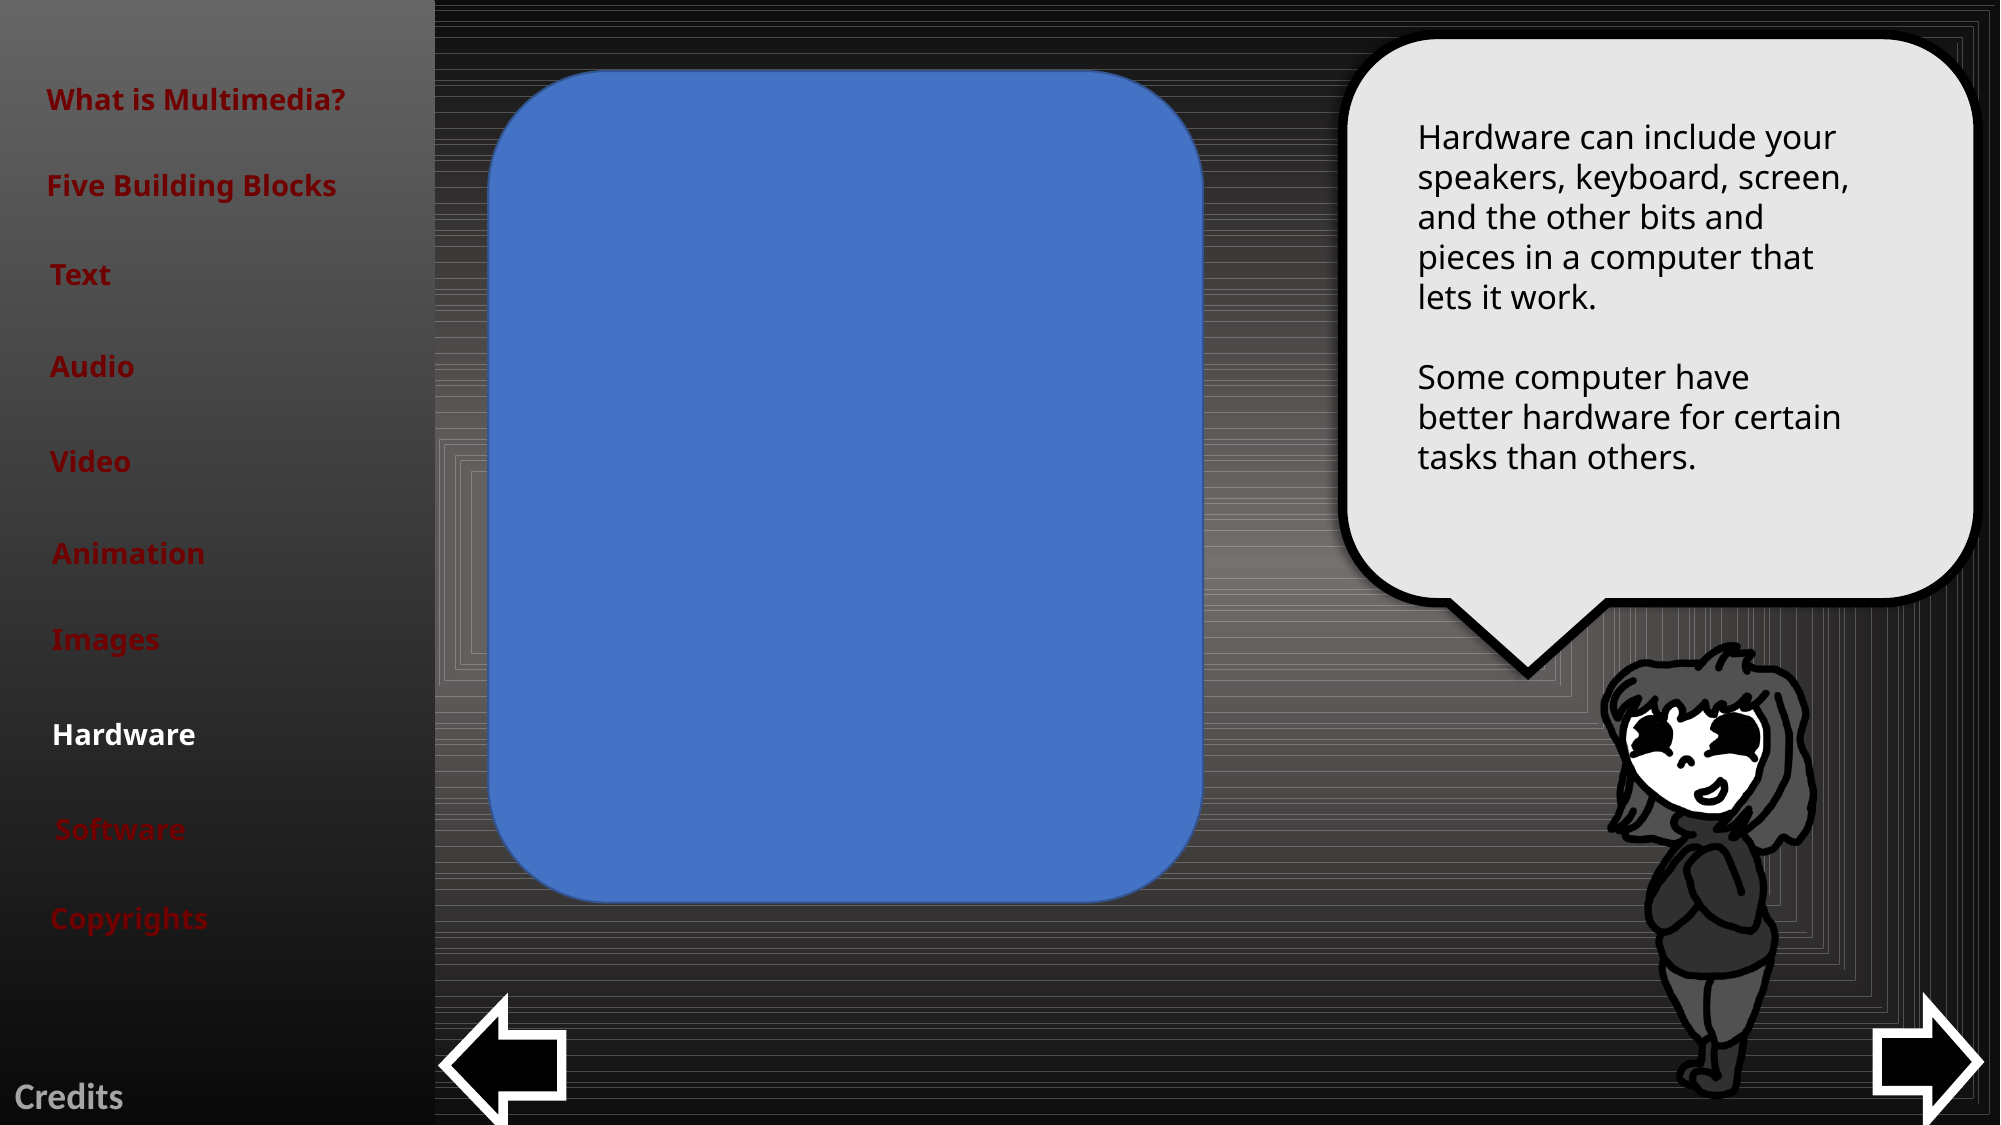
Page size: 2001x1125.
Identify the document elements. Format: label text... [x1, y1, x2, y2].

text_box [487, 69, 1205, 904]
text_box Audio [34, 340, 359, 391]
text_box Animation [37, 528, 370, 578]
text_box Hardware [37, 709, 383, 759]
text_box [443, 1001, 563, 1125]
text_box Text [34, 249, 368, 299]
text_box Images [37, 614, 362, 664]
text_box Credits [0, 1064, 265, 1125]
text_box Copyrights [34, 892, 381, 943]
text_box [1876, 1001, 1980, 1123]
text_box Video [34, 436, 368, 486]
text_box Hardware can include your speakers, keyboard, screen, and the other bits and pieces in a computer that lets it work. Some computer have better hardware for certain tasks than others. [1402, 109, 1869, 484]
text_box Five Building Blocks [31, 159, 435, 210]
text_box What is Multimedia? [31, 74, 457, 124]
text_box [1341, 33, 1980, 676]
picture [1579, 624, 1839, 1110]
text_box [0, 0, 435, 1125]
text_box Software [40, 803, 381, 854]
